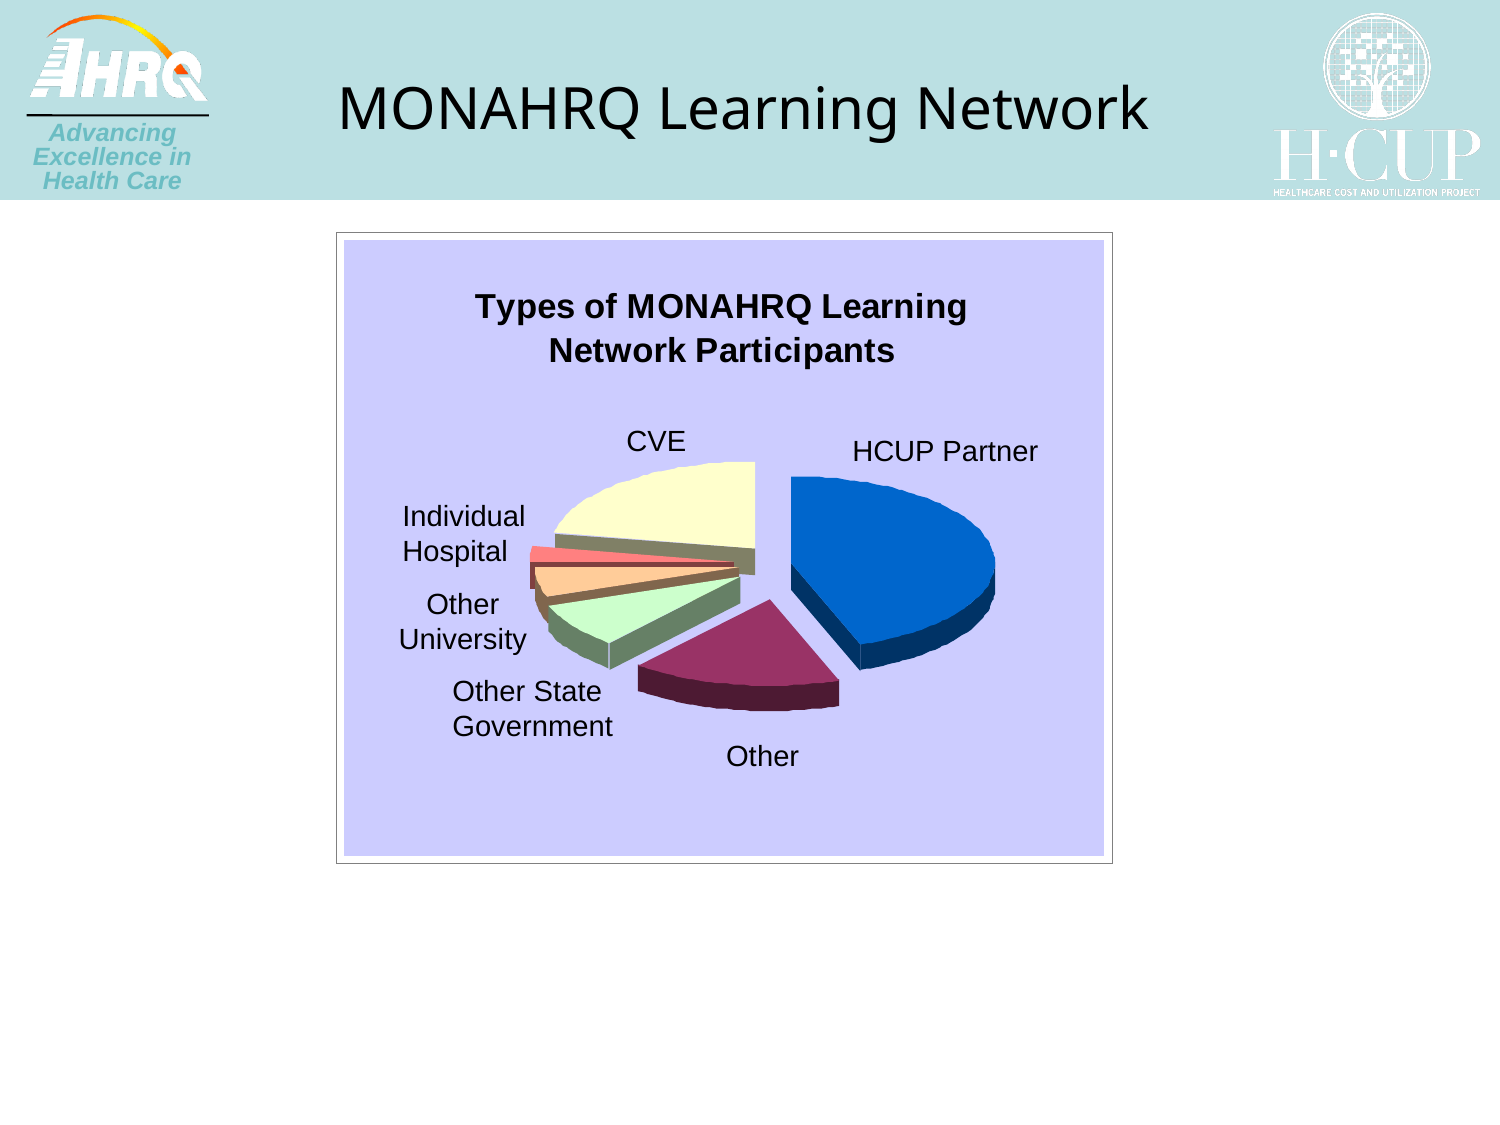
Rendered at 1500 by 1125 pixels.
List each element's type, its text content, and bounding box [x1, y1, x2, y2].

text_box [336, 232, 1163, 864]
picture [1270, 10, 1483, 199]
title MONAHRQ Learning Network [249, 12, 1238, 201]
picture [26, 12, 211, 104]
